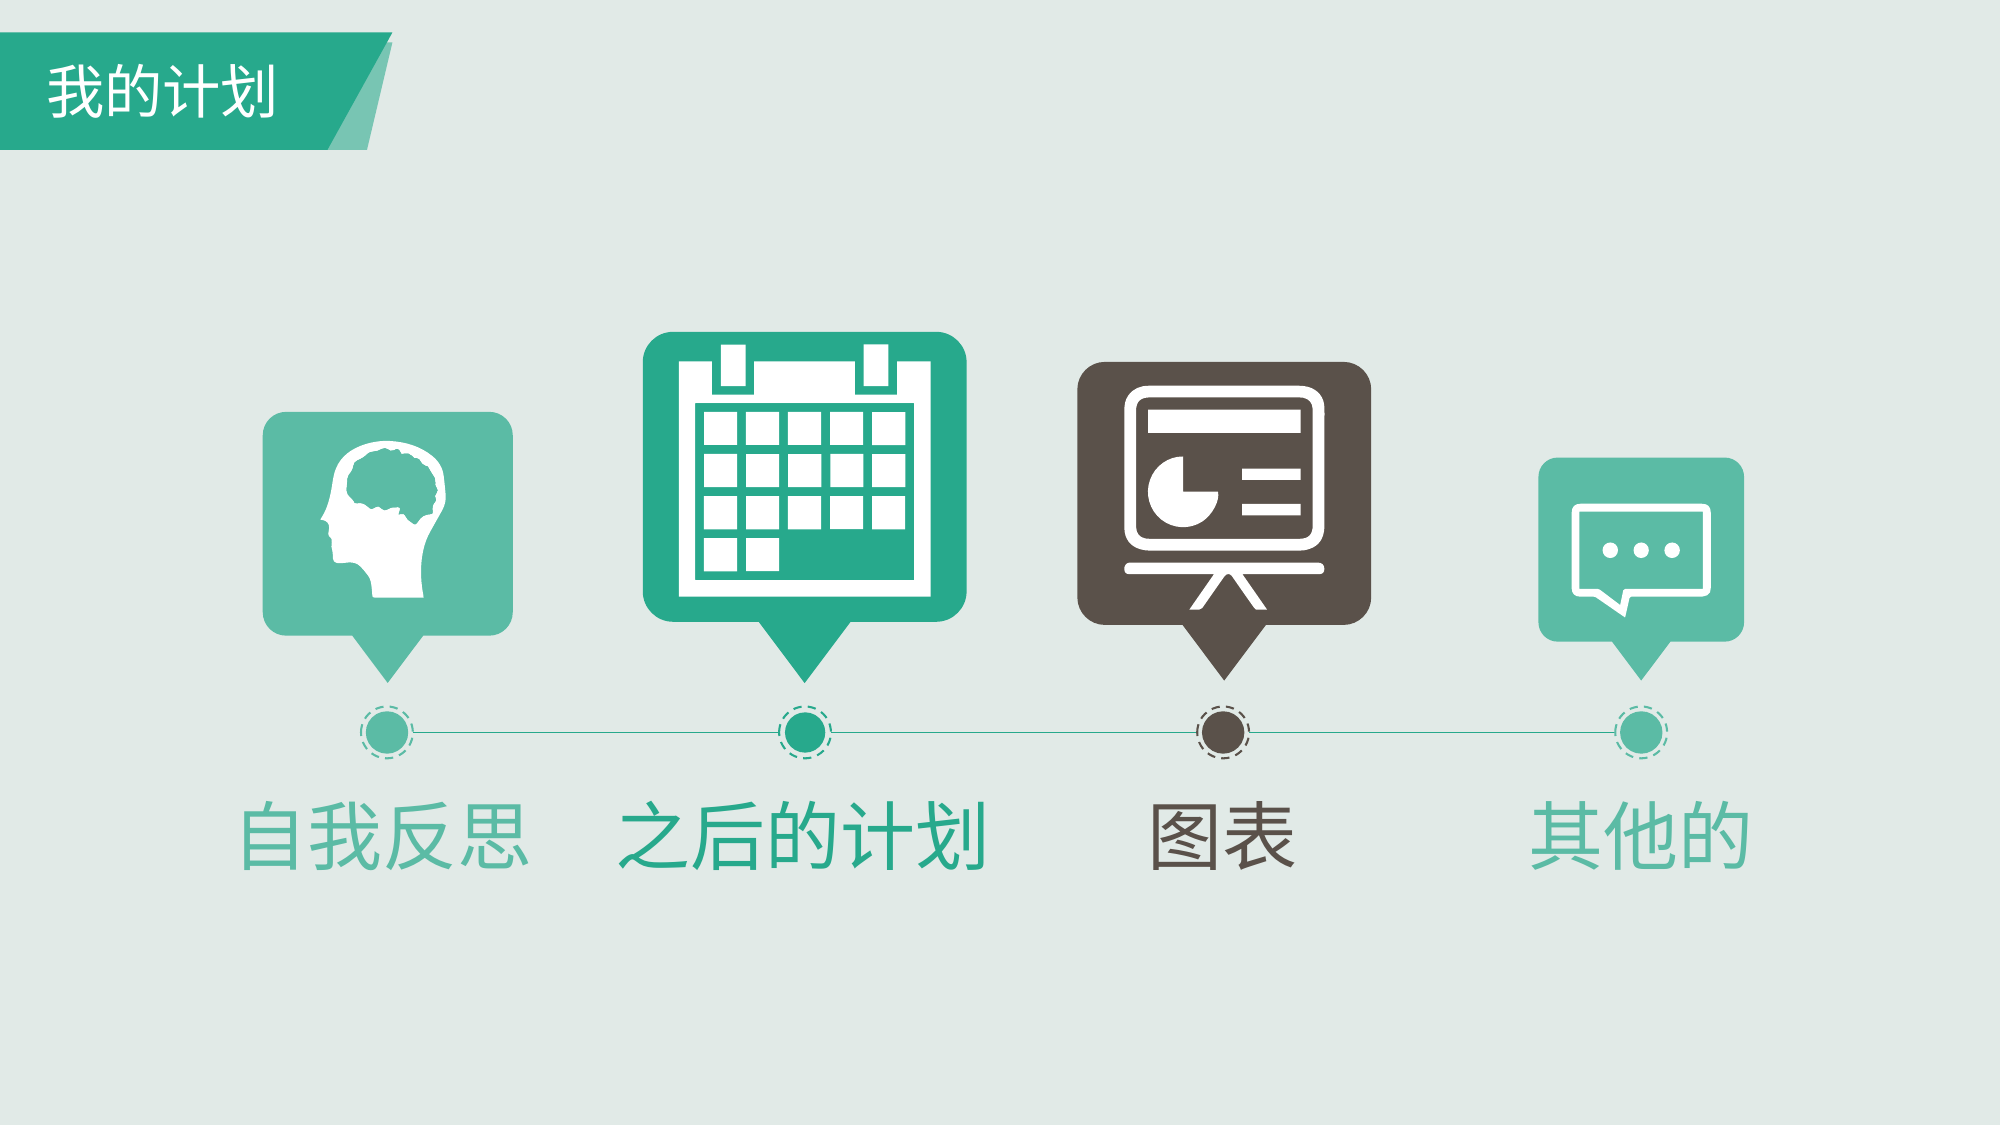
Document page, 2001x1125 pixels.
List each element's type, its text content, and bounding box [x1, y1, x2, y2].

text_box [360, 706, 413, 759]
text_box 自我反思 [217, 781, 549, 887]
text_box 我的计划 [0, 48, 333, 133]
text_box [1615, 706, 1668, 759]
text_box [779, 706, 831, 759]
text_box 其他的 [1500, 781, 1783, 887]
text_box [1197, 706, 1250, 759]
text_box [320, 440, 447, 598]
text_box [1123, 385, 1325, 610]
text_box 之后的计划 [600, 781, 1031, 887]
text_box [678, 344, 931, 597]
text_box 图表 [1125, 781, 1320, 887]
text_box [261, 410, 514, 685]
text_box [641, 330, 968, 685]
text_box [0, 31, 395, 151]
text_box [1076, 360, 1373, 683]
text_box [1537, 456, 1746, 683]
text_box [1571, 503, 1711, 618]
text_box [329, 41, 394, 151]
